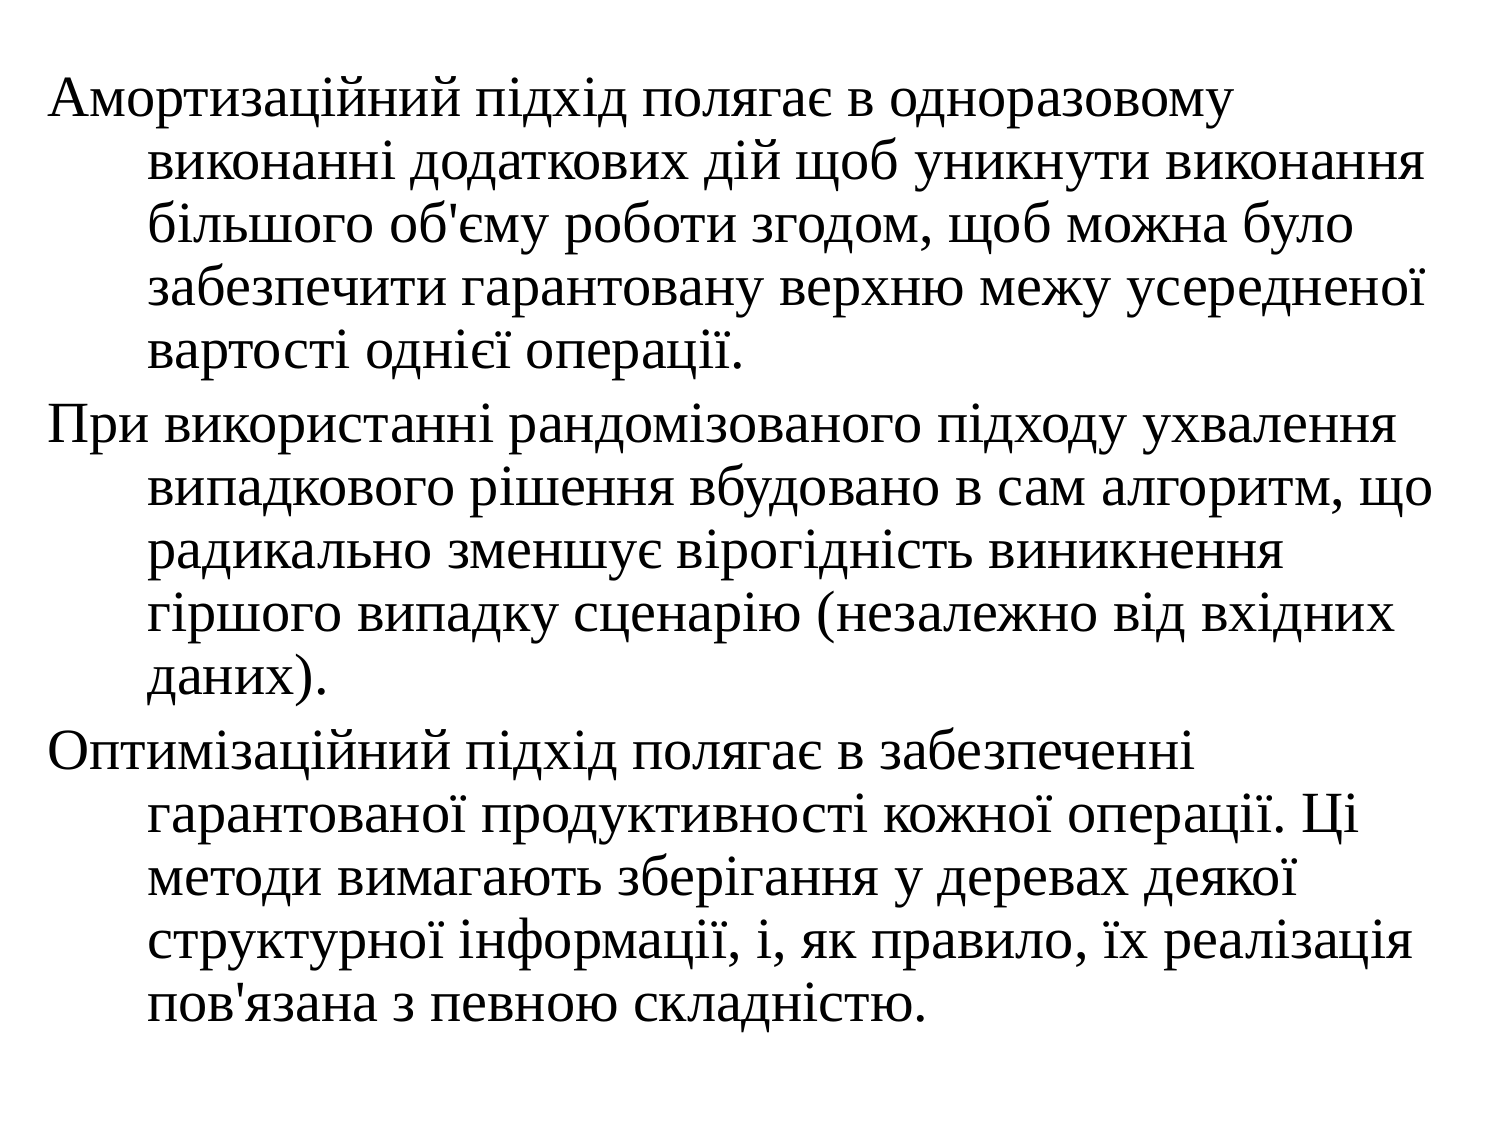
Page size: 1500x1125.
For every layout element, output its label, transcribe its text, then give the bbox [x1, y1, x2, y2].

list Амортизаційний підхід полягає в одноразовому виконанні додаткових дій щоб уникнути виконання більшого об'єму роботи згодом, щоб можна було забезпечити гарантовану верхню межу усередненої вартості однієї операції. При використанні рандомізованого підходу ухвалення випадкового рішення вбудовано в сам алгоритм, що радикально зменшує вірогідність виникнення гіршого випадку сценарію (незалежно від вхідних даних). Оптимізаційний підхід полягає в забезпеченні гарантованої продуктивності кожної операції. Ці методи вимагають зберігання у деревах деякої структурної інформації, і, як правило, їх реалізація пов'язана з певною складністю. [17, 58, 1500, 1125]
